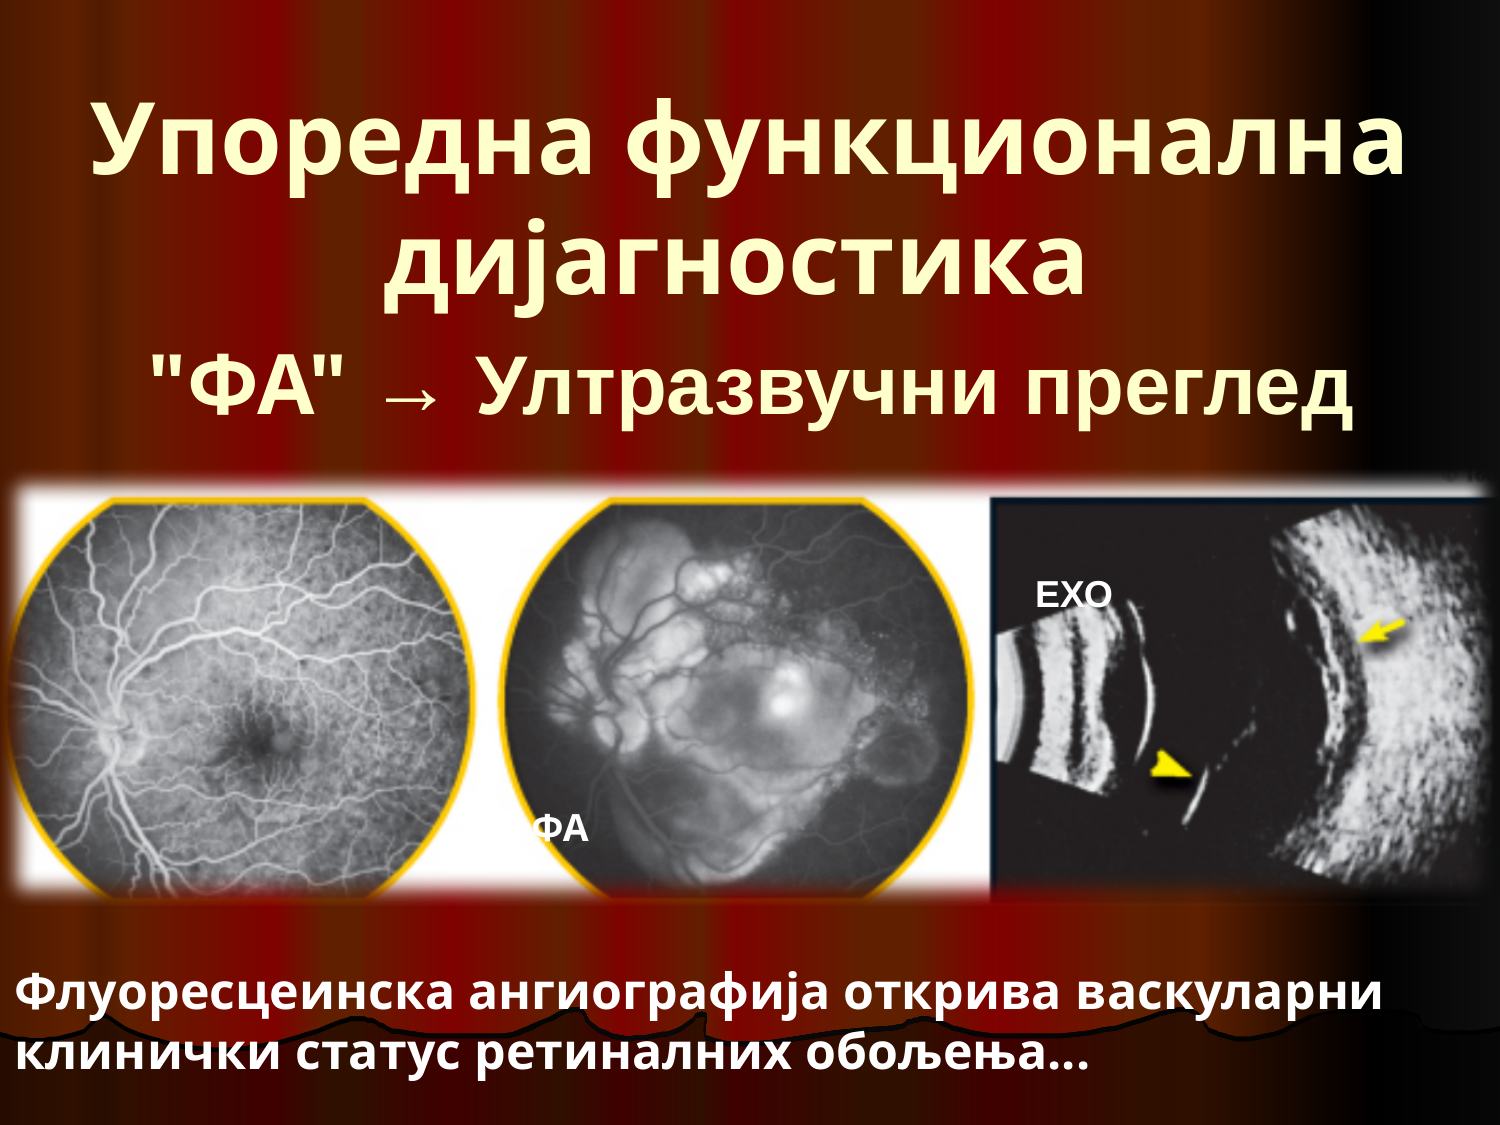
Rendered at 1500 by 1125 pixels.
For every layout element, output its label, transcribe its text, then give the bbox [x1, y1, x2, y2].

text_box Флуоресцеинска ангиографија открива васкуларни клинички статус ретиналних обољења... [0, 952, 1500, 1087]
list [0, 467, 1500, 906]
title Упоредна функционална дијагностика "ФА" → Ултразвучни преглед [0, 160, 1500, 349]
